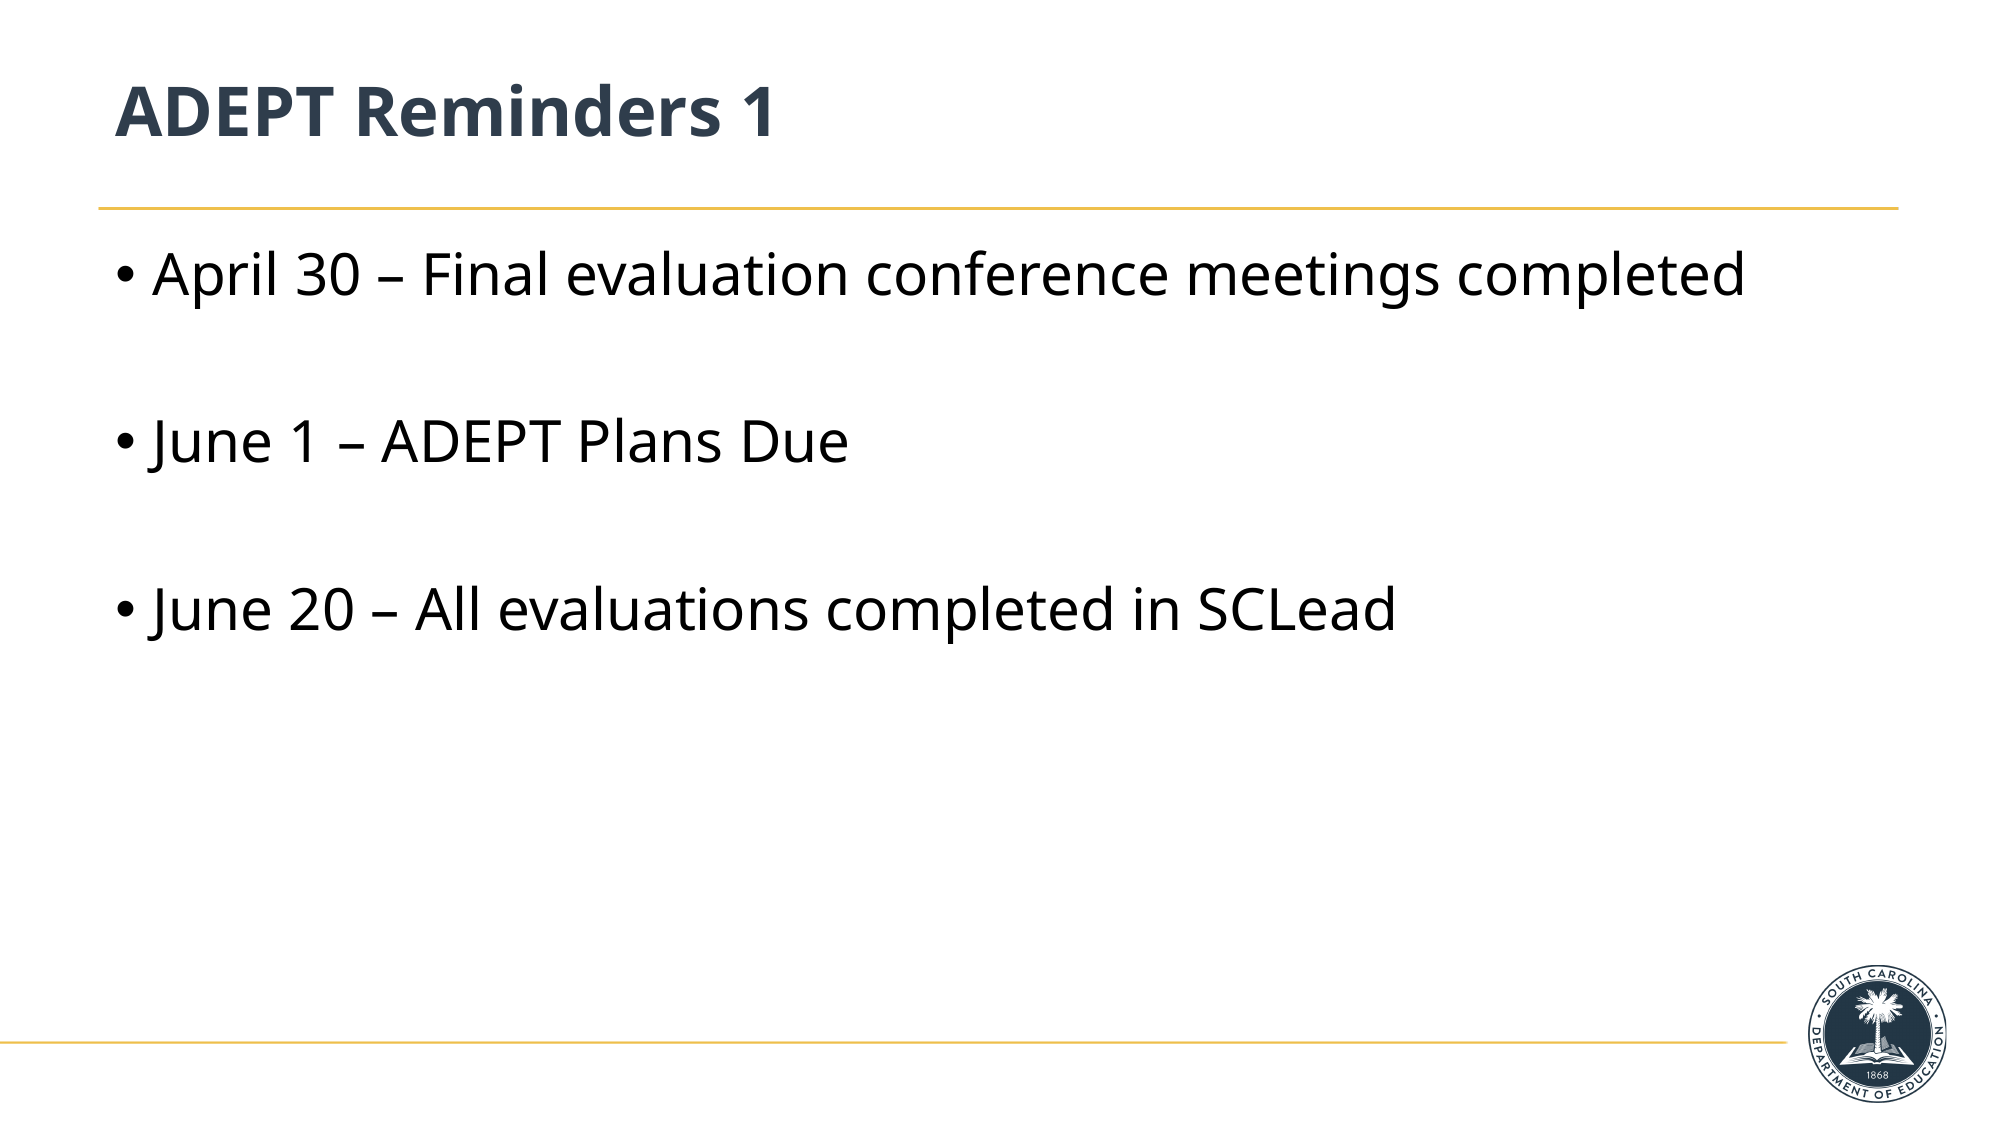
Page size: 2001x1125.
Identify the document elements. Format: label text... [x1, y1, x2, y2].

list April 30 – Final evaluation conference meetings completed June 1 – ADEPT Plans Due June 20 – All evaluations completed in SCLead [100, 237, 1900, 892]
title ADEPT Reminders 1 [100, 59, 1900, 180]
picture [1808, 965, 1947, 1103]
